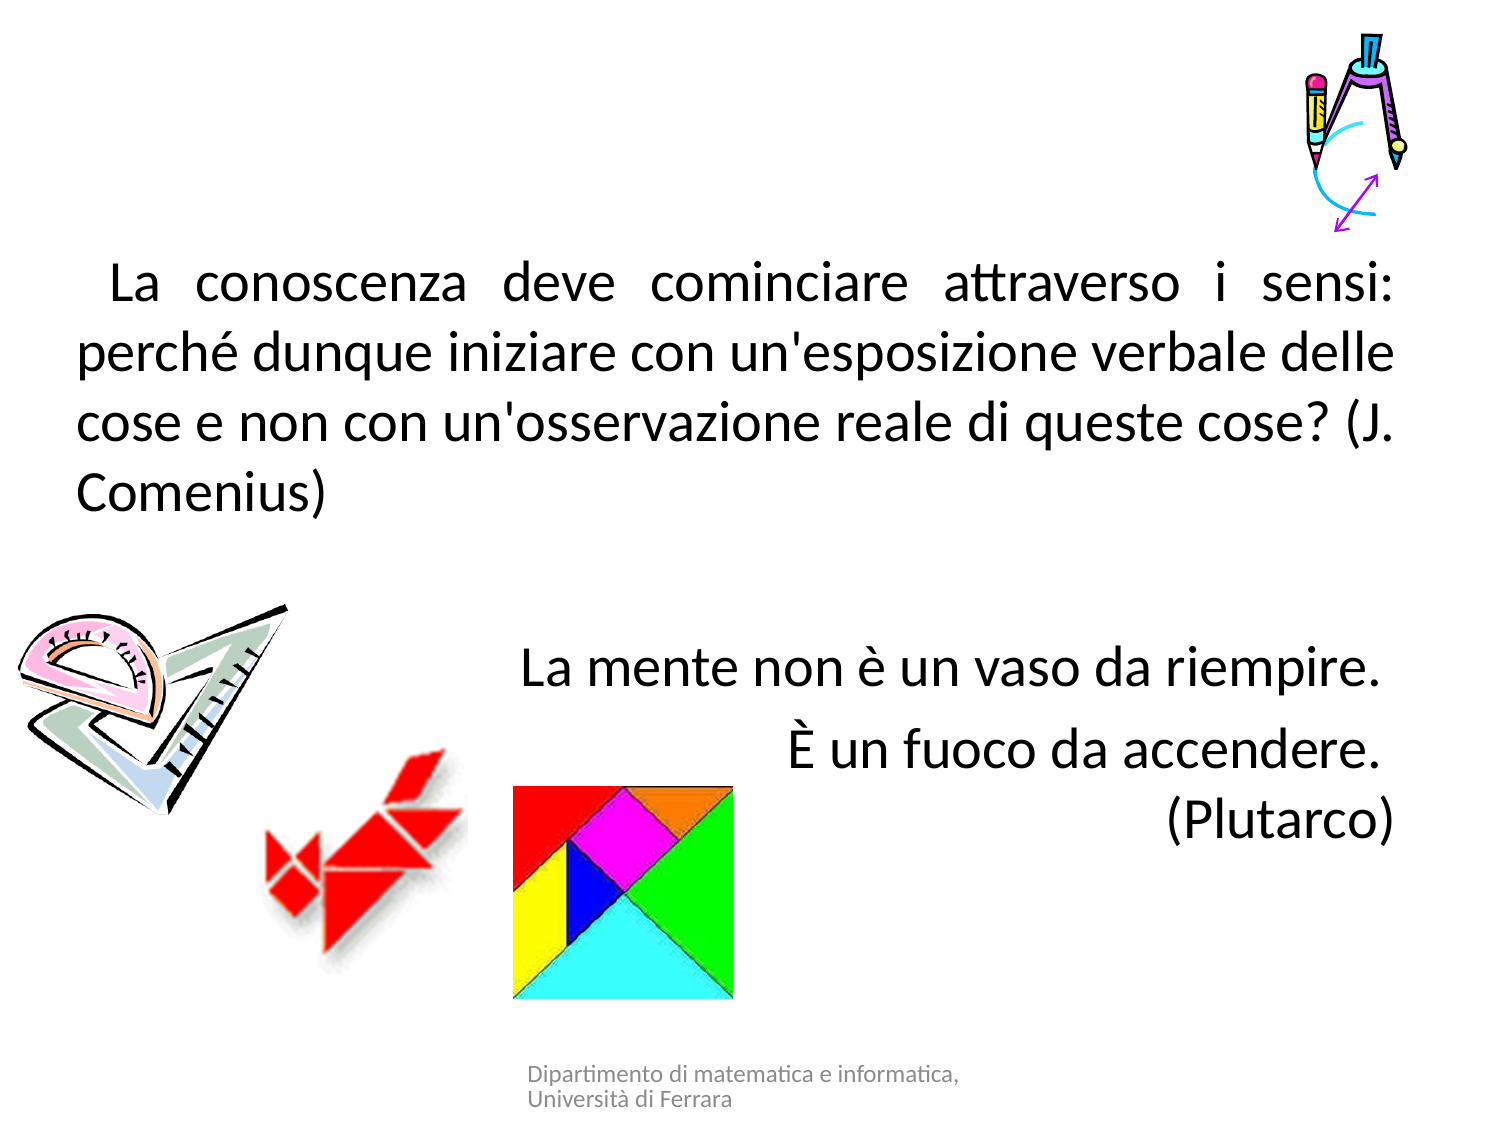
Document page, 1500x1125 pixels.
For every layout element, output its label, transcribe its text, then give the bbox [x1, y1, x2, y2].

picture [513, 786, 733, 999]
picture [1301, 30, 1412, 236]
picture [18, 600, 468, 975]
footer Dipartimento di matematica e informatica, Università di Ferrara [512, 1042, 988, 1103]
list La conoscenza deve cominciare attraverso i sensi: perché dunque iniziare con un'esposizione verbale delle cose e non con un'osservazione reale di queste cose? (J. Comenius) La mente non è un vaso da riempire. È un fuoco da accendere. (Plutarco) [60, 235, 1411, 979]
